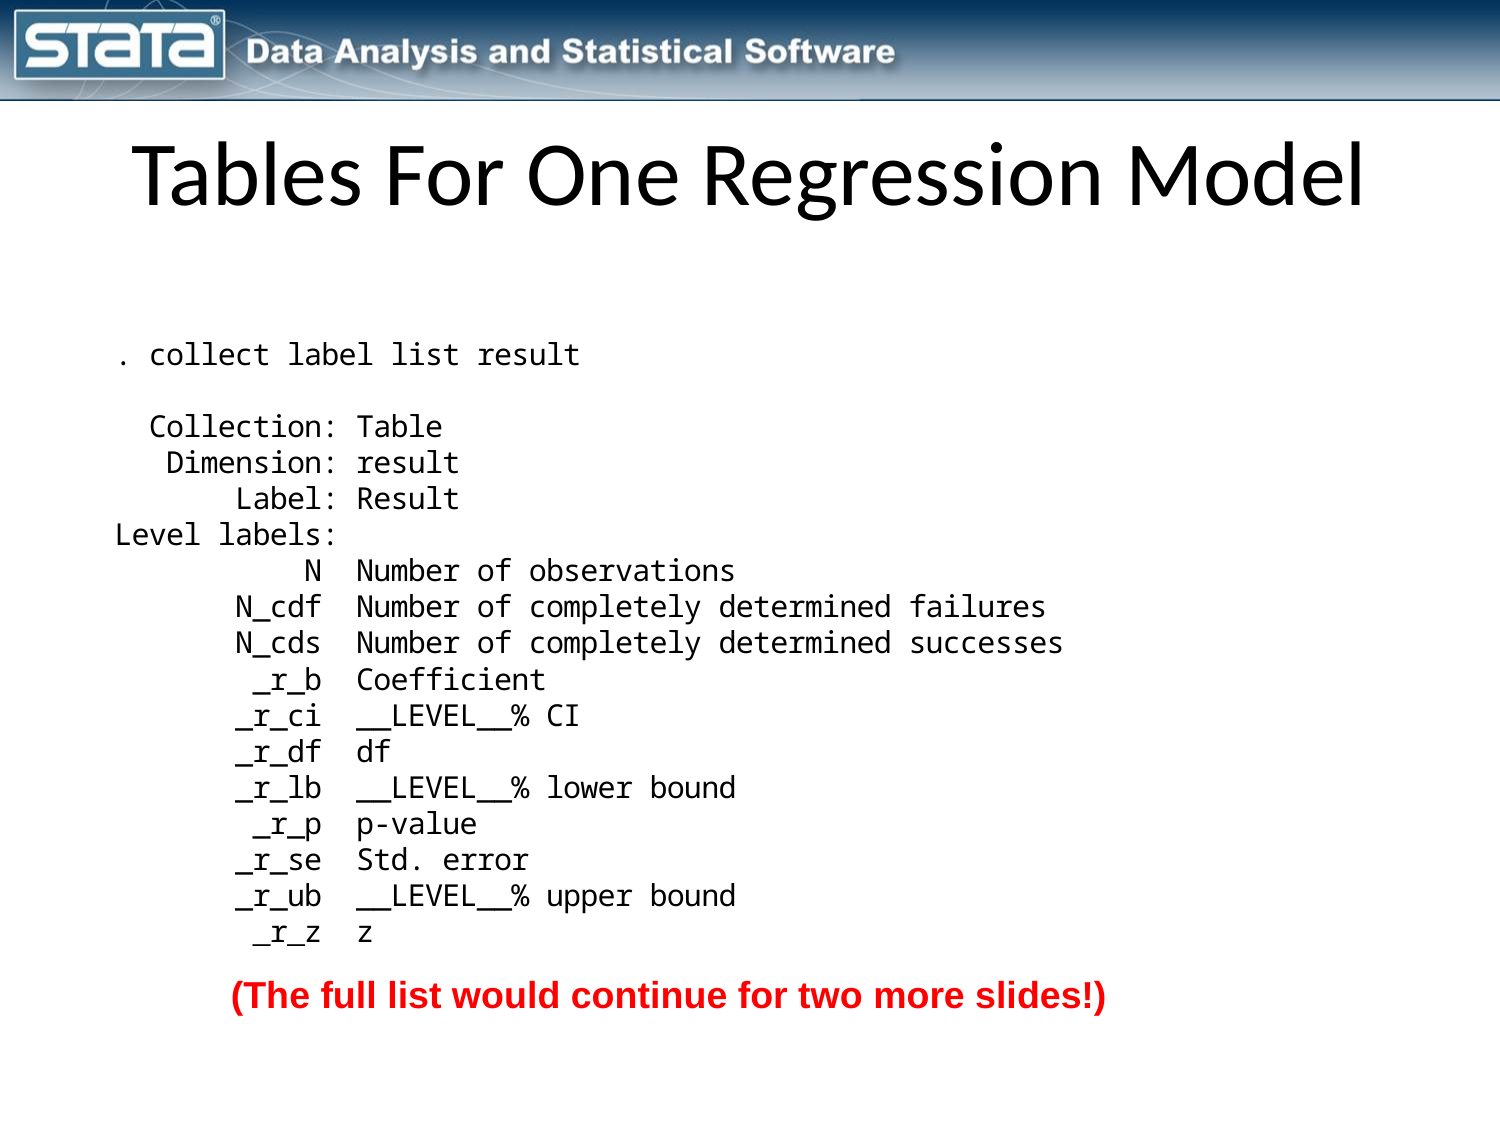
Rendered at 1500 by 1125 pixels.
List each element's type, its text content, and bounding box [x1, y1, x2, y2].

picture [99, 333, 1111, 947]
title Tables For One Regression Model [0, 108, 1500, 238]
picture [0, 0, 1500, 102]
text_box (The full list would continue for two more slides!) [216, 963, 1123, 1024]
